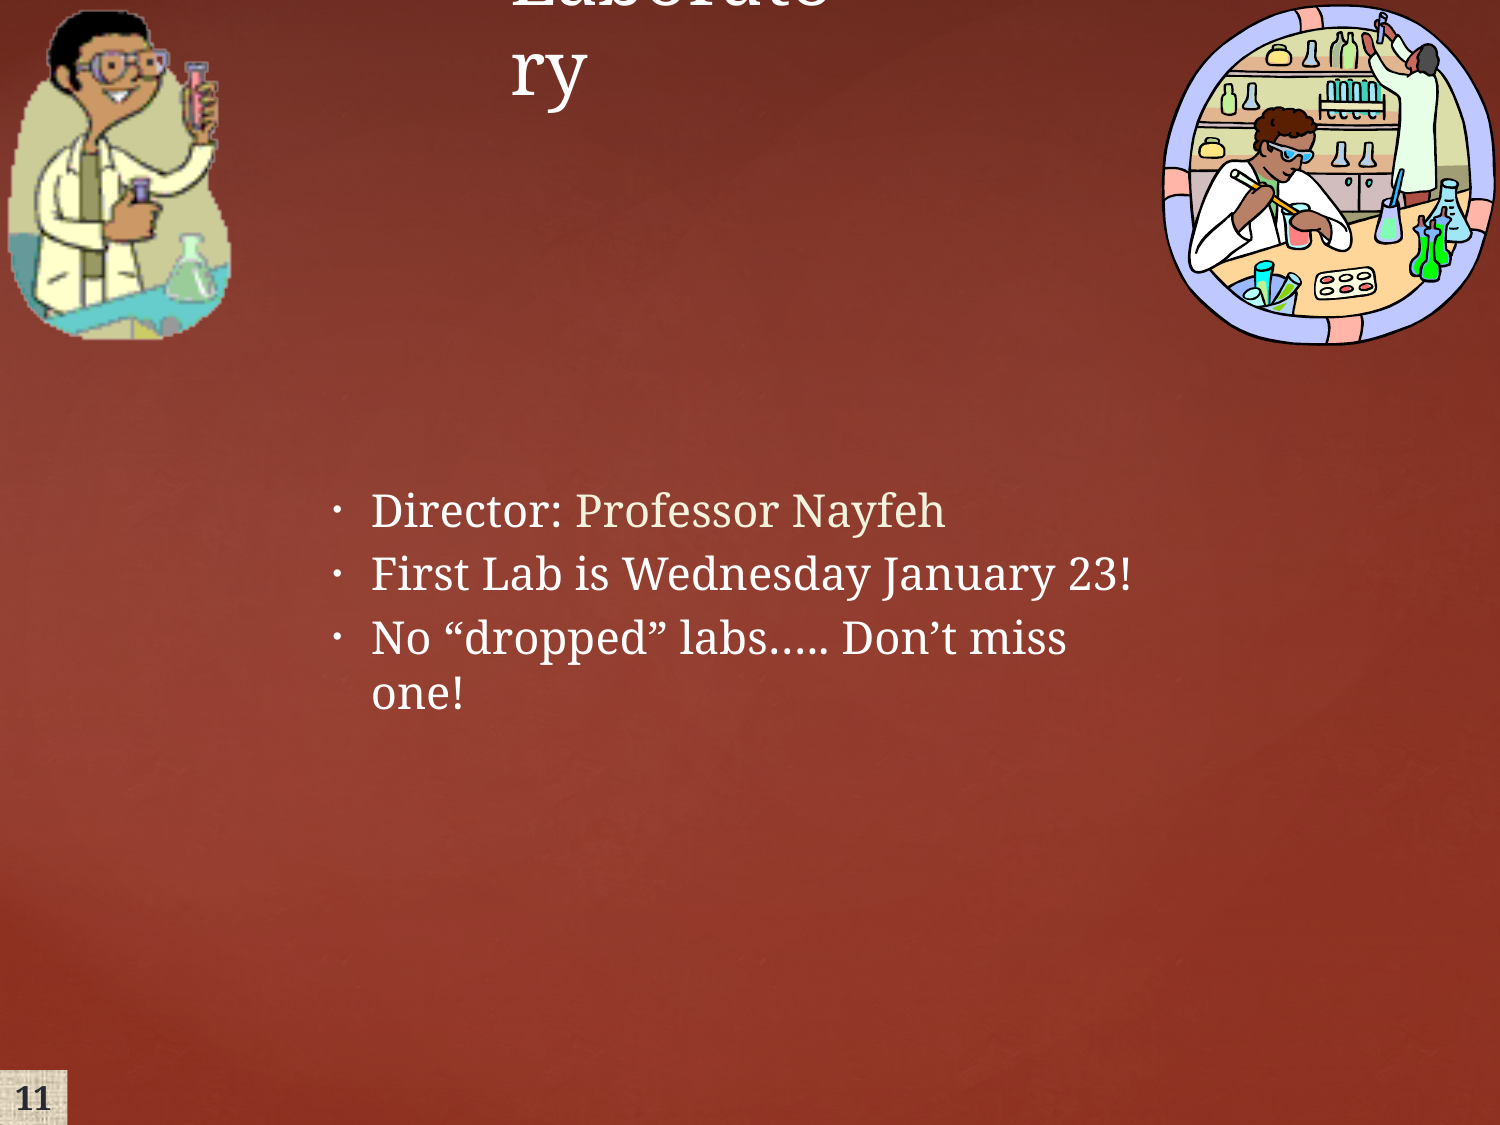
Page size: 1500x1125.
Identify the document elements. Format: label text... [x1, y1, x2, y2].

picture [0, 0, 239, 351]
title Laboratory [495, 22, 878, 118]
picture [1158, 0, 1500, 351]
text_box 11 [0, 1070, 68, 1125]
list Director: Professor Nayfeh First Lab is Wednesday January 23! No “dropped” labs….. Don’t miss one! [315, 457, 1185, 743]
